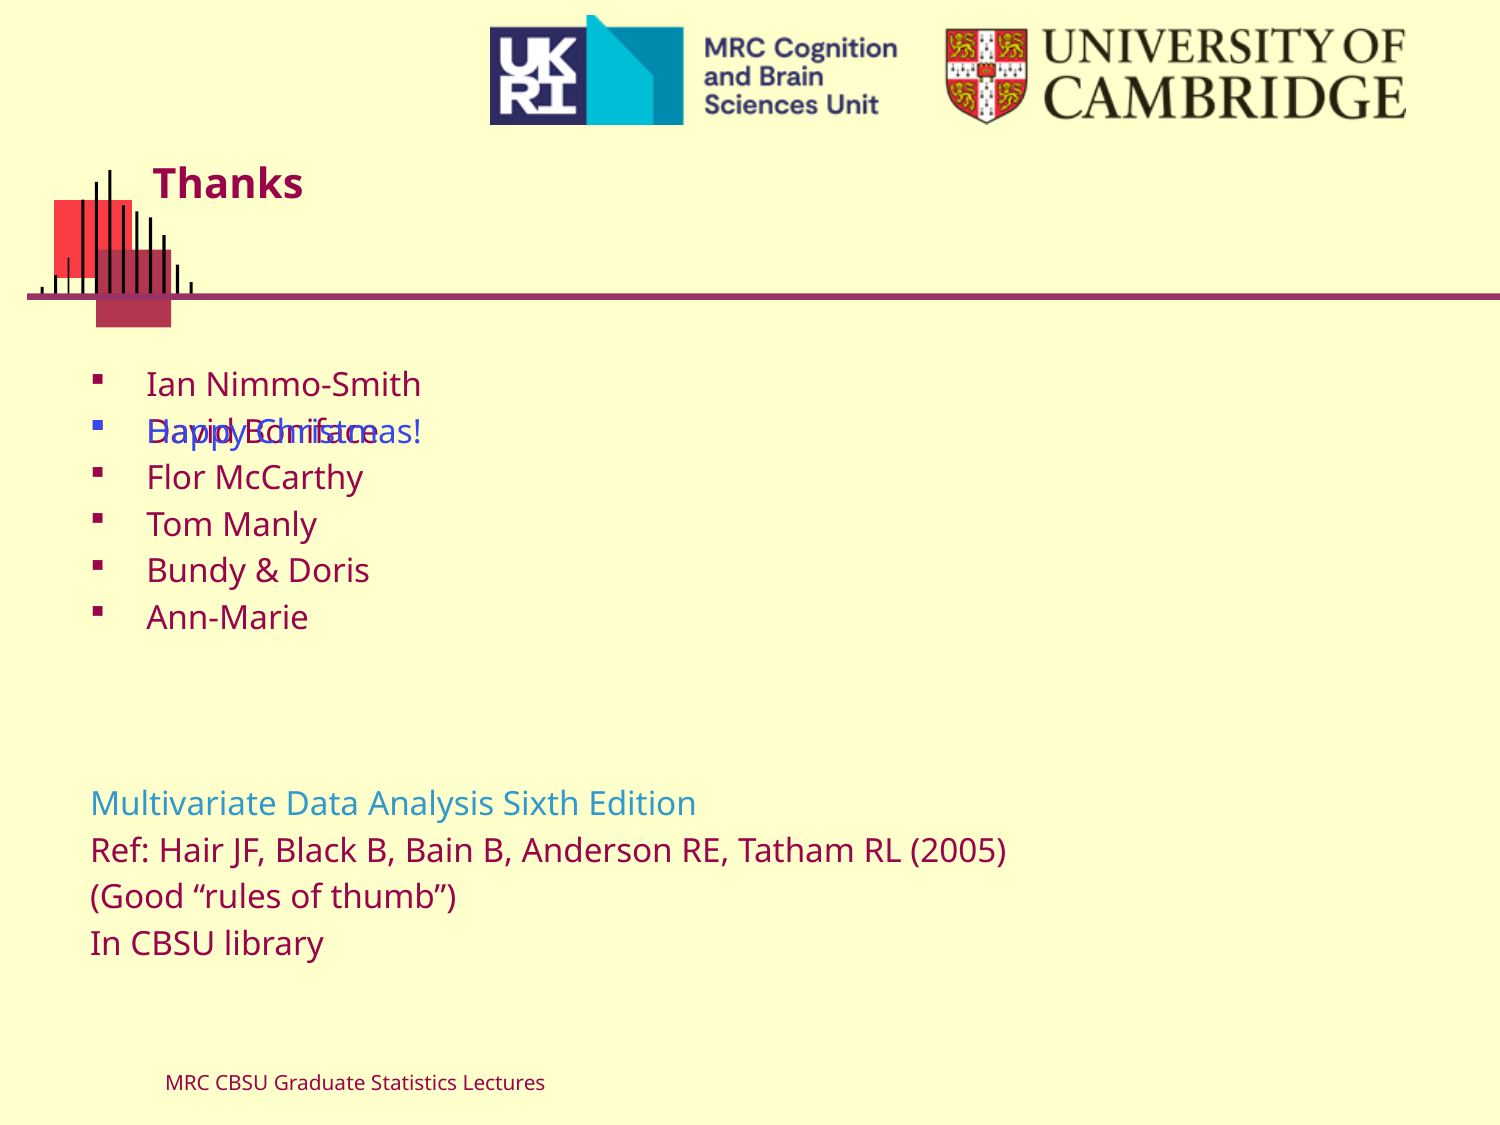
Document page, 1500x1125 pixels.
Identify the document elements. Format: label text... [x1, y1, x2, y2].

footer MRC CBSU Graduate Statistics Lectures [149, 1062, 988, 1101]
title Thanks [137, 137, 988, 233]
picture [490, 15, 1406, 125]
list Happy Christmas! Multivariate Data Analysis Sixth Edition (Good “rules of thumb”) [75, 262, 1425, 1038]
